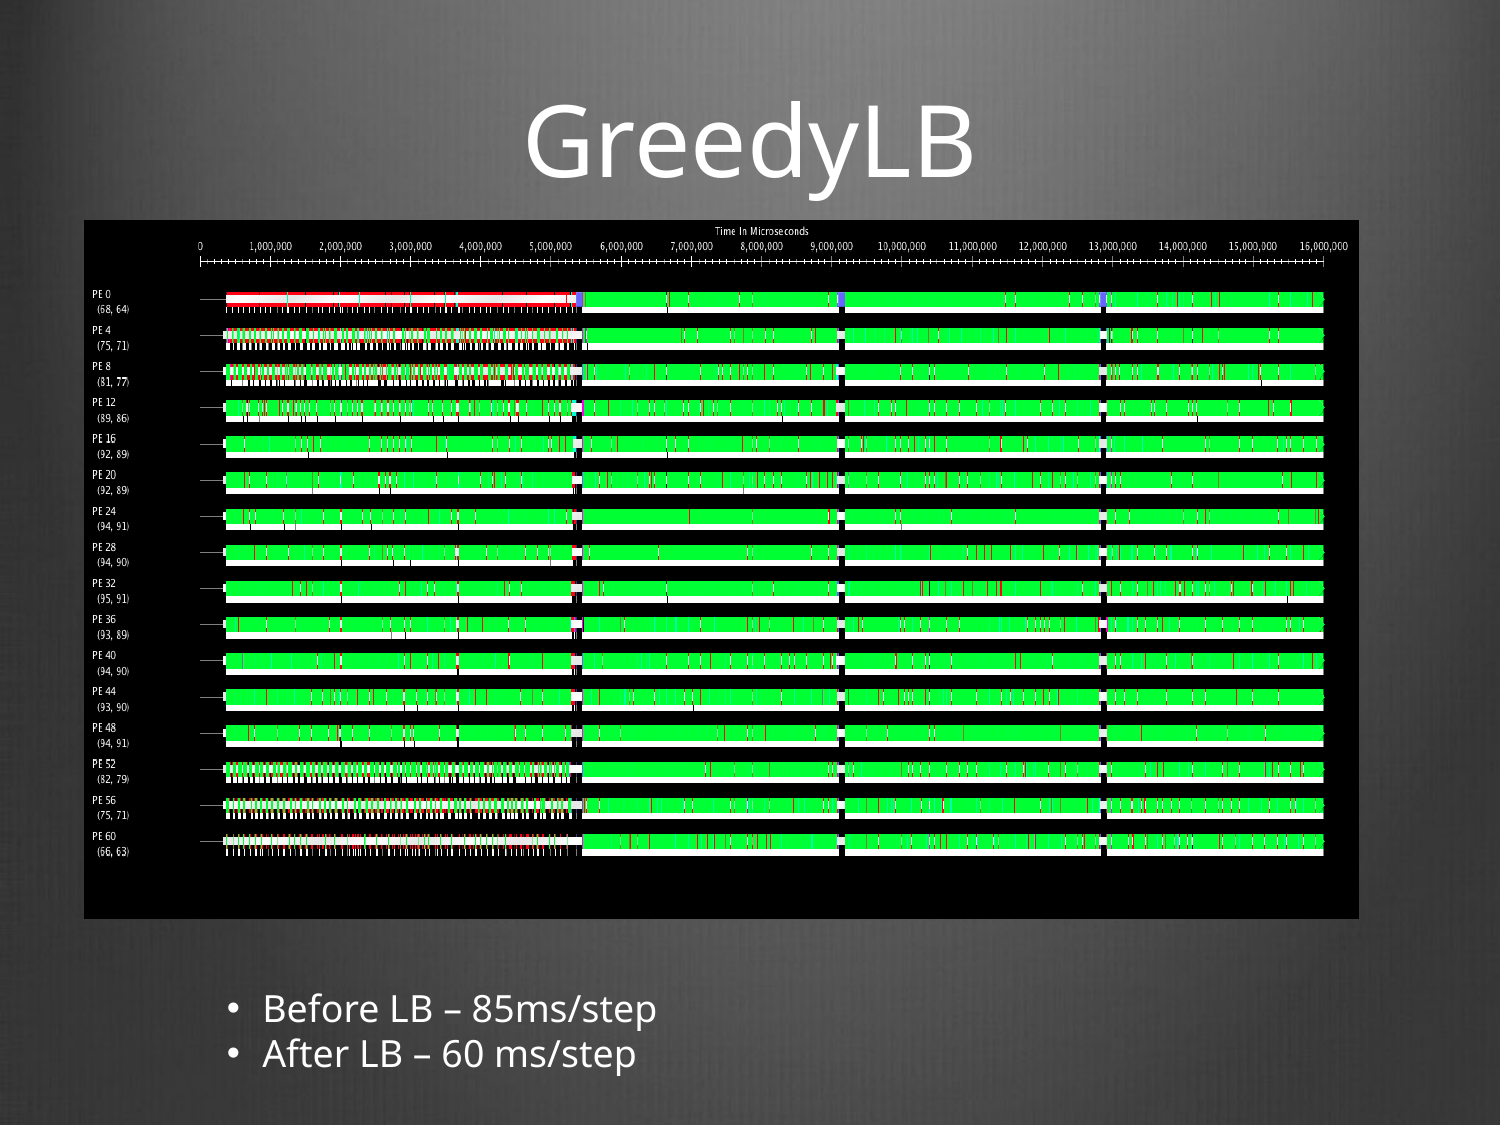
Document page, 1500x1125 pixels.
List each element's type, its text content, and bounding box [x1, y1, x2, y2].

picture [0, 0, 1500, 1125]
text_box Before LB – 85ms/step After LB – 60 ms/step [212, 977, 1049, 1083]
text_box GreedyLB [112, 19, 1388, 255]
